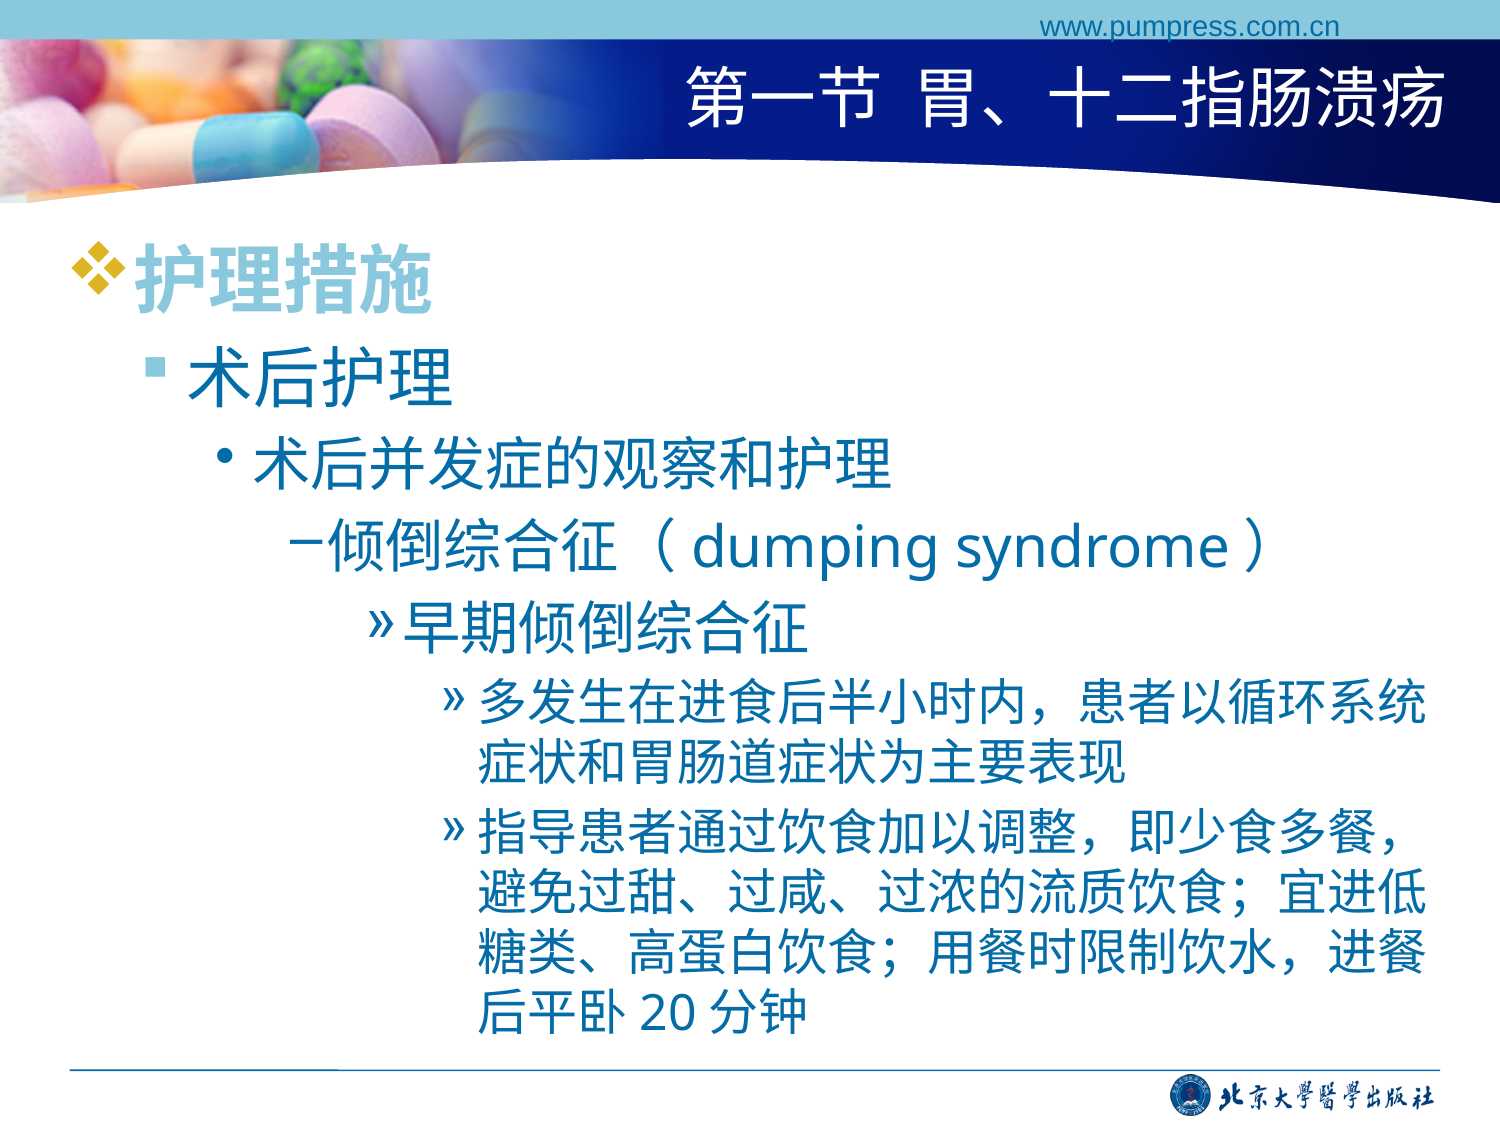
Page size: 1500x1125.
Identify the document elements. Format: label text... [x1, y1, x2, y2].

picture [1170, 1074, 1436, 1118]
title 第一节 胃、十二指肠溃疡 [137, 49, 1463, 143]
slide_number www.pumpress.com.cn [1025, 0, 1463, 38]
picture [0, 40, 1500, 203]
list 护理措施 术后护理 术后并发症的观察和护理 倾倒综合征（dumping syndrome） 早期倾倒综合征 多发生在进食后半小时内，患者以循环系统症状和胃肠道症状为主要表现 指导患者通过饮食加以调整，即少食多餐，避免过甜、过咸、过浓的流质饮食；宜进低糖类、高蛋白饮食；用餐时限制饮水，进餐后平卧20分钟 [49, 224, 1463, 1026]
